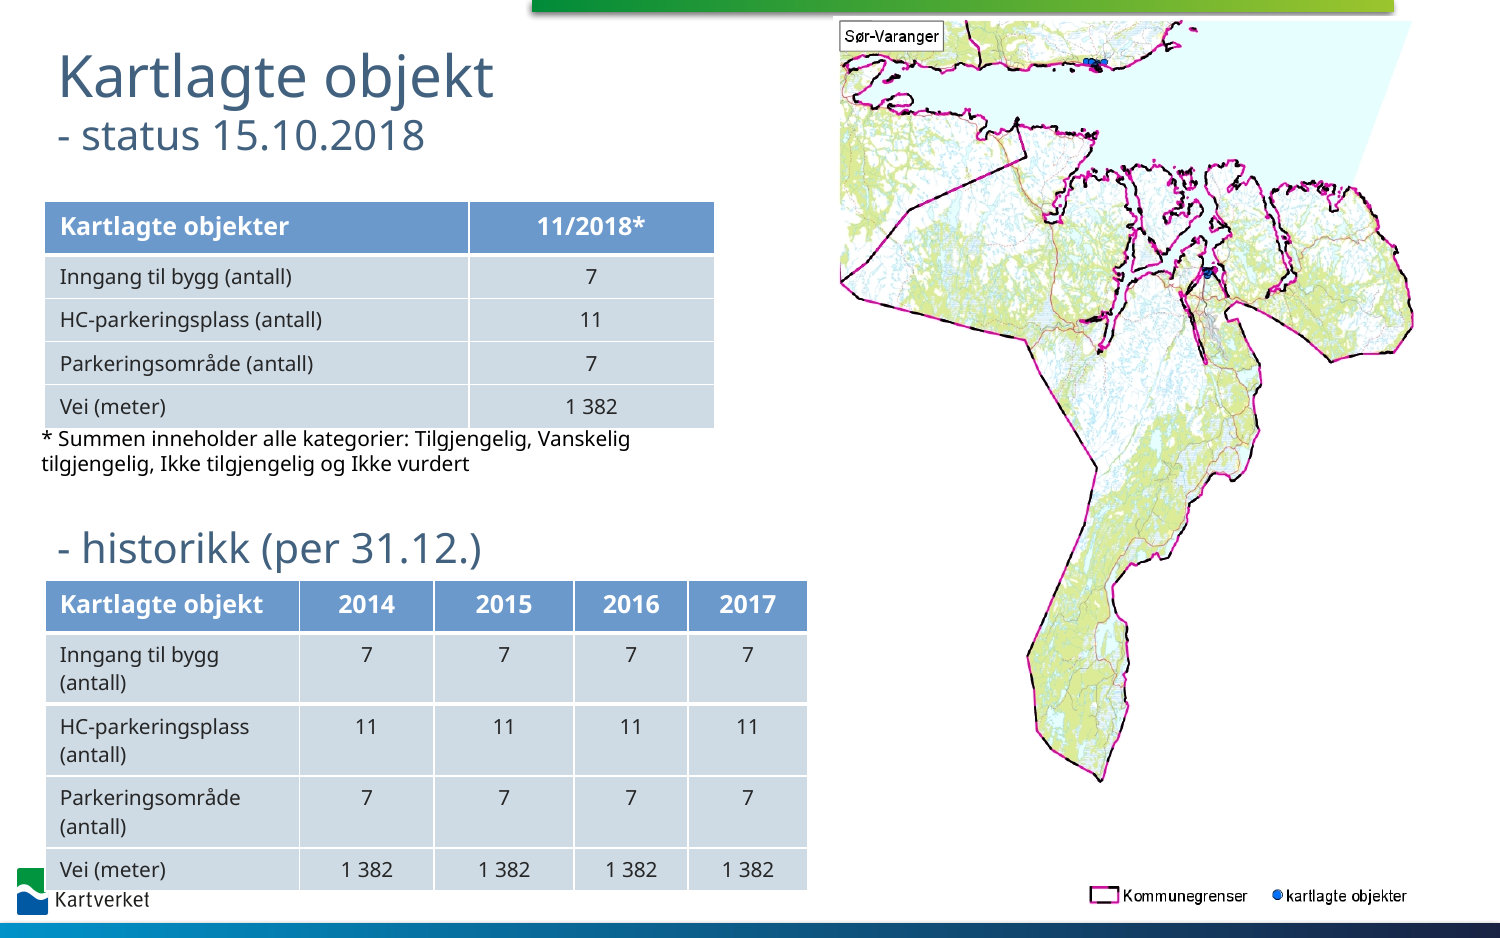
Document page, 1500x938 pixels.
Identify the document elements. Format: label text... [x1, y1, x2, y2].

table_cell 11 [435, 706, 573, 775]
table_cell Inngang til bygg (antall) [46, 635, 299, 702]
table_header 2016 [575, 581, 687, 631]
table_cell HC-parkeringsplass (antall) [45, 299, 468, 341]
table_cell 7 [689, 635, 807, 702]
table_cell 1 382 [575, 849, 687, 890]
table_cell 1 382 [435, 849, 573, 890]
table_cell 7 [300, 777, 433, 847]
table_cell 1 382 [689, 849, 807, 890]
table_cell Inngang til bygg (antall) [45, 257, 468, 298]
table_cell 7 [470, 257, 714, 298]
table_header 2015 [435, 581, 573, 631]
table_cell 11 [300, 706, 433, 775]
text_box - historikk (per 31.12.) [42, 496, 828, 580]
text_box Kartlagte objekt - status 15.10.2018 [42, 24, 828, 167]
table_header 2017 [689, 581, 807, 631]
table_header Kartlagte objekt [46, 581, 299, 631]
table_cell 1 382 [470, 385, 714, 428]
table_cell 11 [470, 299, 714, 341]
table_cell 7 [435, 777, 573, 847]
table_header 2014 [300, 581, 433, 631]
table_cell 7 [689, 777, 807, 847]
picture [833, 16, 1419, 913]
table_cell 11 [575, 706, 687, 775]
table_cell 7 [470, 342, 714, 384]
table_cell HC-parkeringsplass (antall) [46, 706, 299, 775]
table_header 11/2018* [470, 202, 714, 253]
table_cell Vei (meter) [46, 849, 299, 890]
table_header Kartlagte objekter [45, 202, 468, 253]
table_cell 7 [575, 635, 687, 702]
table_cell Vei (meter) [45, 385, 468, 417]
table_cell Parkeringsområde (antall) [45, 342, 468, 384]
table_cell Parkeringsområde (antall) [46, 777, 299, 847]
table_cell 7 [300, 635, 433, 702]
table_cell 7 [435, 635, 573, 702]
table_cell 7 [575, 777, 687, 847]
text_box * Summen inneholder alle kategorier: Tilgjengelig, Vanskelig tilgjengelig, Ikke tilgjengelig og Ikke vurdert [26, 417, 711, 483]
table_cell 1 382 [300, 849, 433, 890]
table_cell 11 [689, 706, 807, 775]
